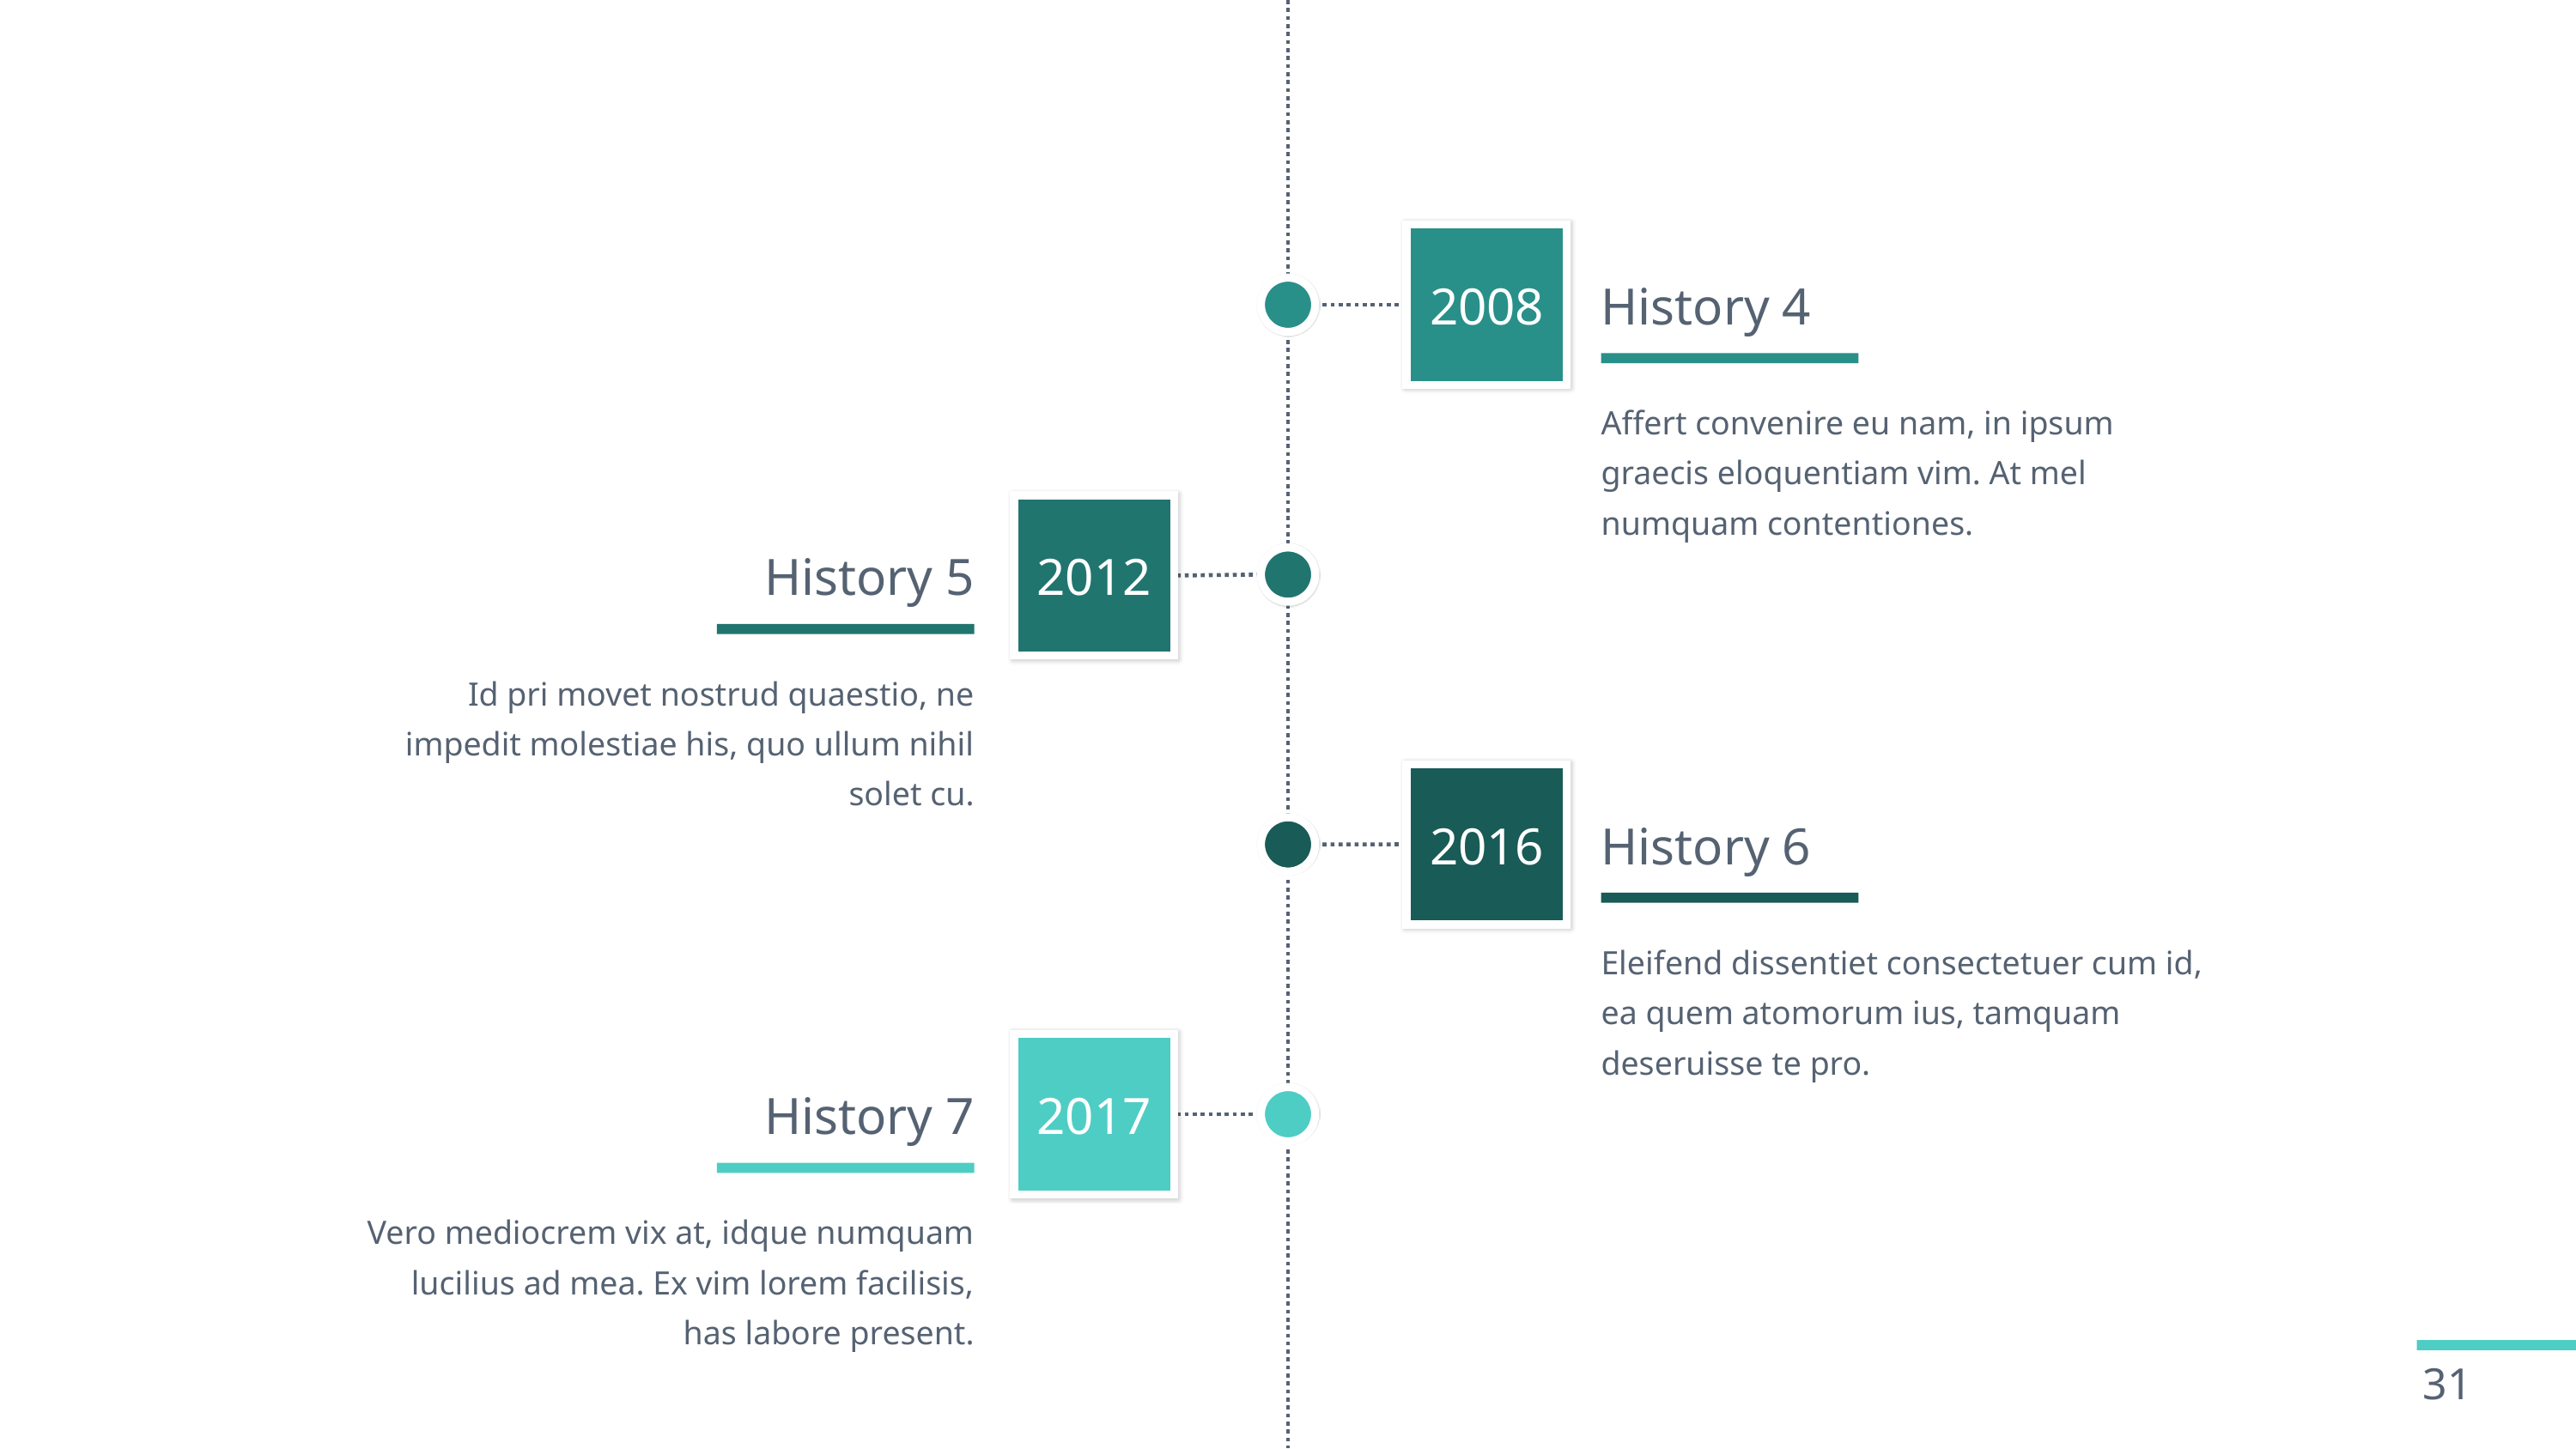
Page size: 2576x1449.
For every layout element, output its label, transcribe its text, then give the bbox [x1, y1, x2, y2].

list Id pri movet nostrud quaestio, ne impedit molestiae his, quo ullum nihil solet cu. [337, 655, 987, 864]
list 2008 [1403, 252, 1570, 358]
list Eleifend dissentiet consectetuer cum id, ea quem atomorum ius, tamquam deseruisse te pro. [1588, 924, 2238, 1133]
slide_number 31 [2409, 1351, 2576, 1421]
list Vero mediocrem vix at, idque numquam lucilius ad mea. Ex vim lorem facilisis, has labore present. [337, 1194, 987, 1403]
list History 5 [337, 523, 987, 628]
list History 6 [1588, 791, 2238, 897]
list History 4 [1588, 252, 2238, 358]
list 2012 [1011, 523, 1177, 628]
list Affert convenire eu nam, in ipsum graecis eloquentiam vim. At mel numquam contentiones. [1588, 385, 2238, 593]
list 2016 [1403, 791, 1570, 897]
list History 7 [337, 1061, 987, 1167]
list 2017 [1011, 1061, 1177, 1167]
